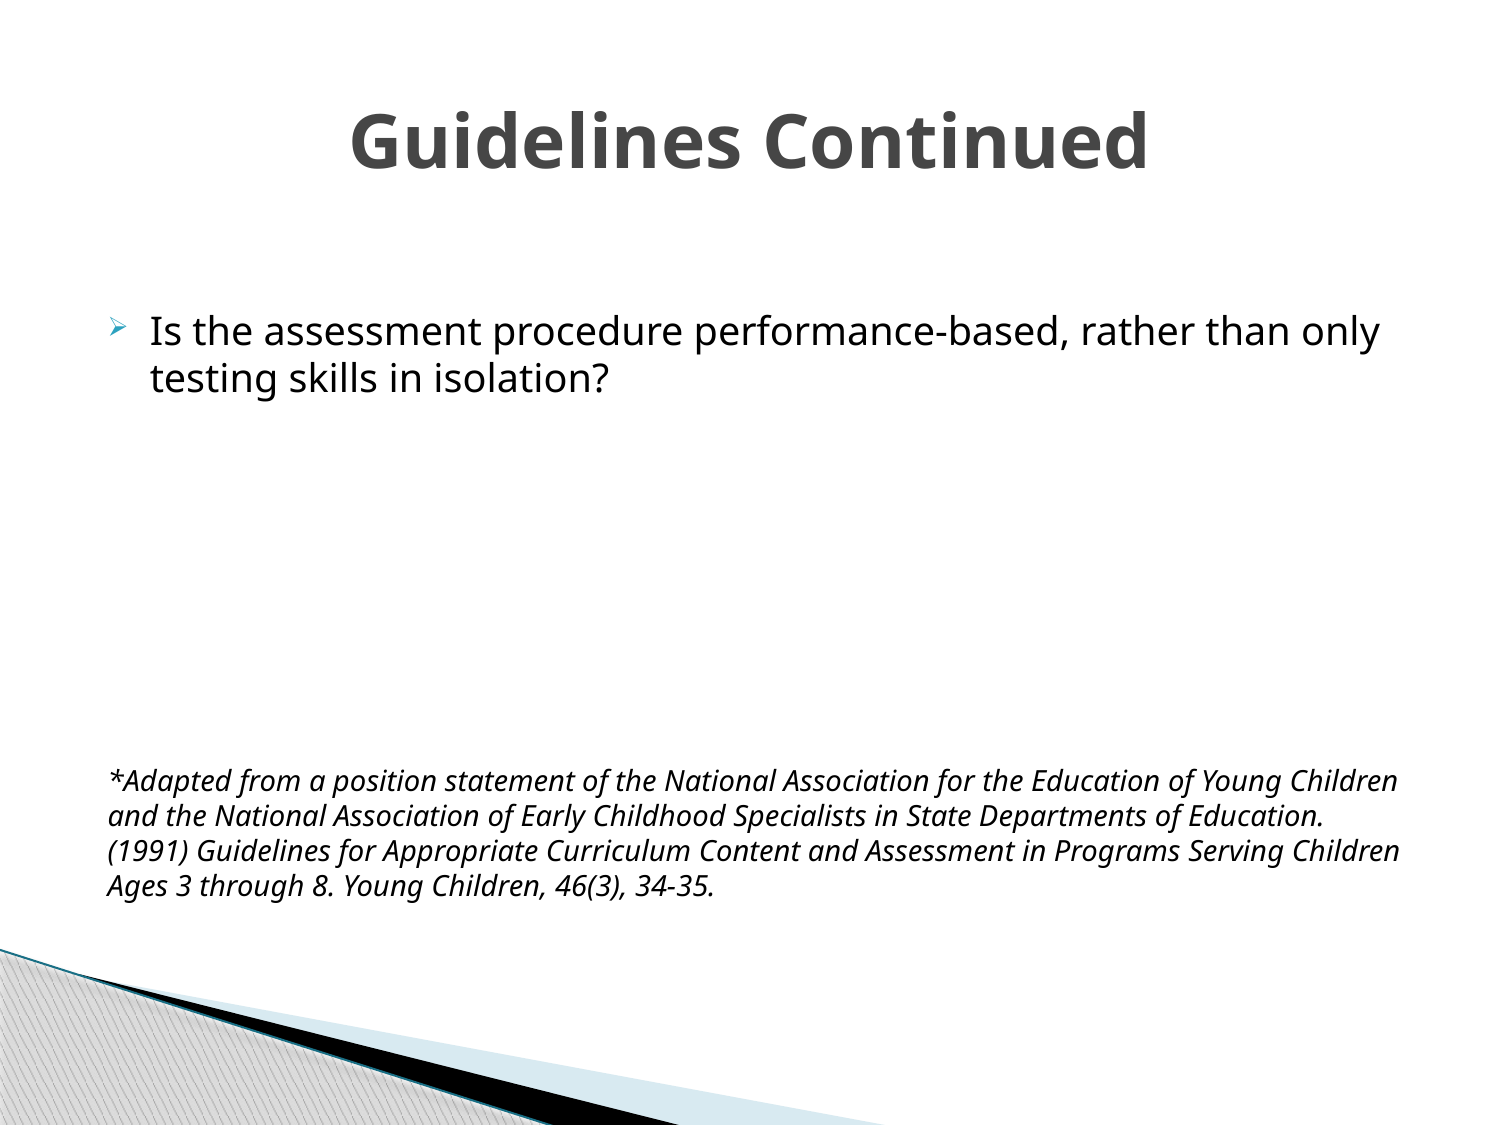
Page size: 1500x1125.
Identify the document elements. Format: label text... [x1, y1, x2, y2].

title Guidelines Continued [75, 45, 1425, 233]
list Is the assessment procedure performance-based, rather than only testing skills in isolation? *Adapted from a position statement of the National Association for the Education of Young Children and the National Association of Early Childhood Specialists in State Departments of Education. (1991) Guidelines for Appropriate Curriculum Content and Assessment in Programs Serving Children Ages 3 through 8. Young Children, 46(3), 34-35. [75, 243, 1425, 986]
